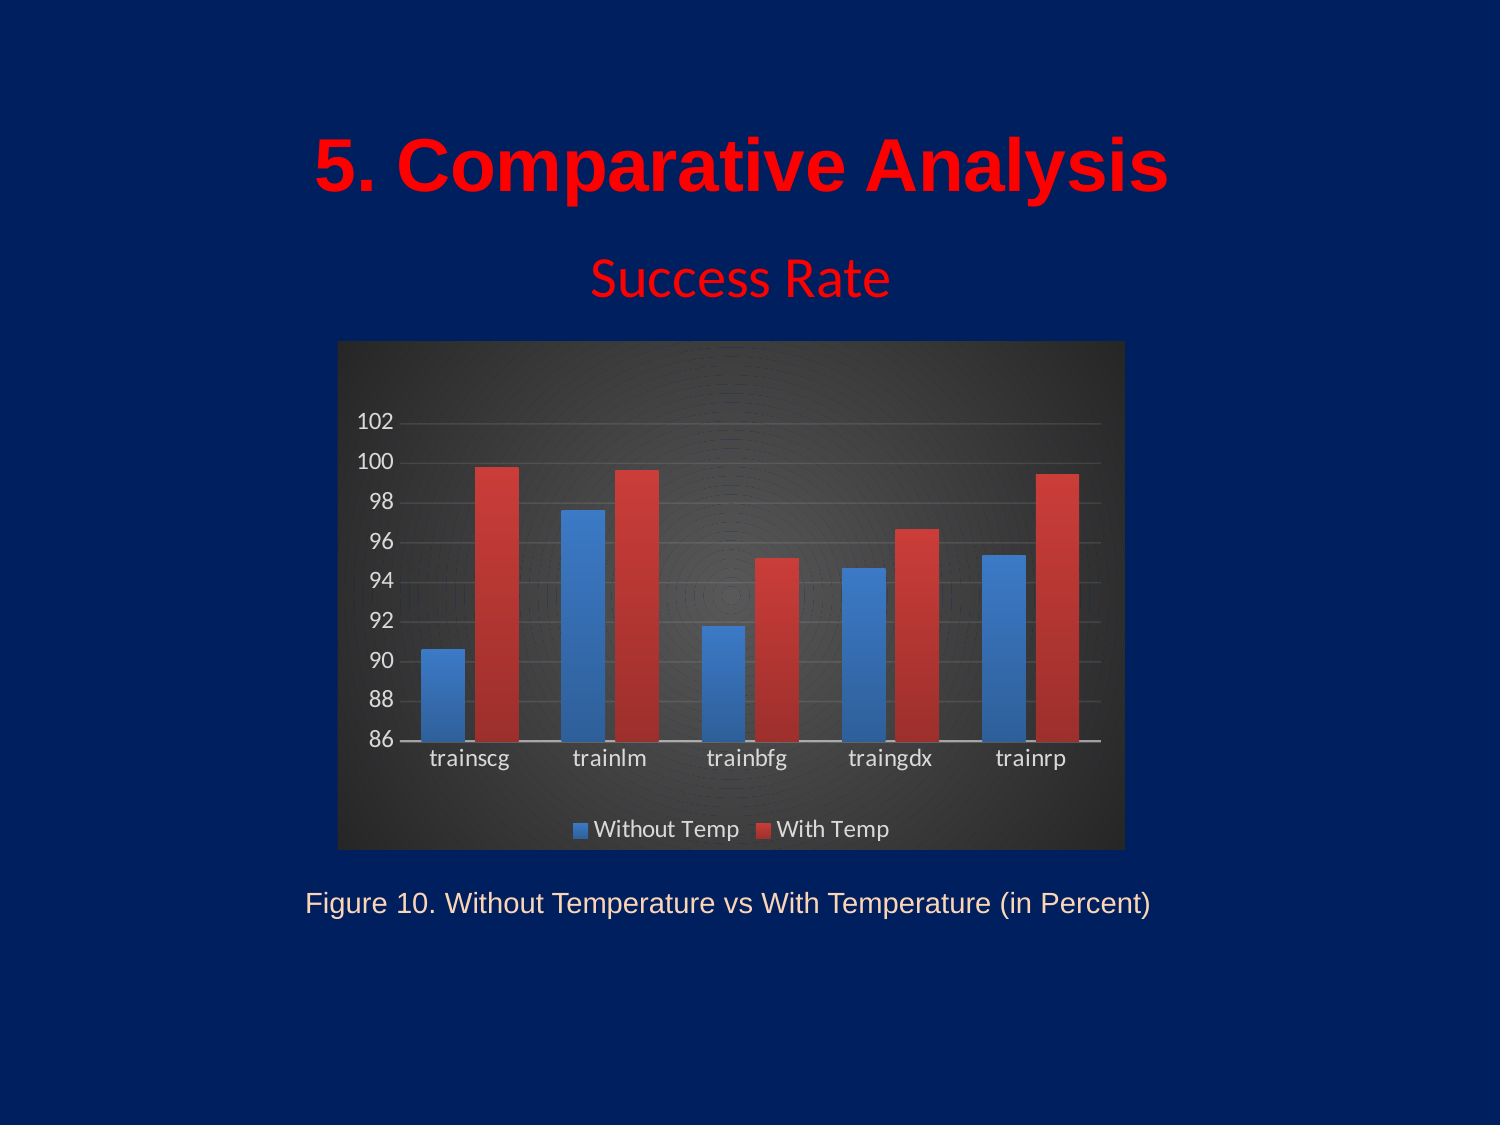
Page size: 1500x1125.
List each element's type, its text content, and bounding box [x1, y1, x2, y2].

text_box 5. Comparative Analysis [70, 116, 1413, 207]
chart [337, 340, 1126, 851]
text_box Figure 10. Without Temperature vs With Temperature (in Percent) [62, 872, 1200, 928]
text_box Success Rate [575, 231, 908, 317]
